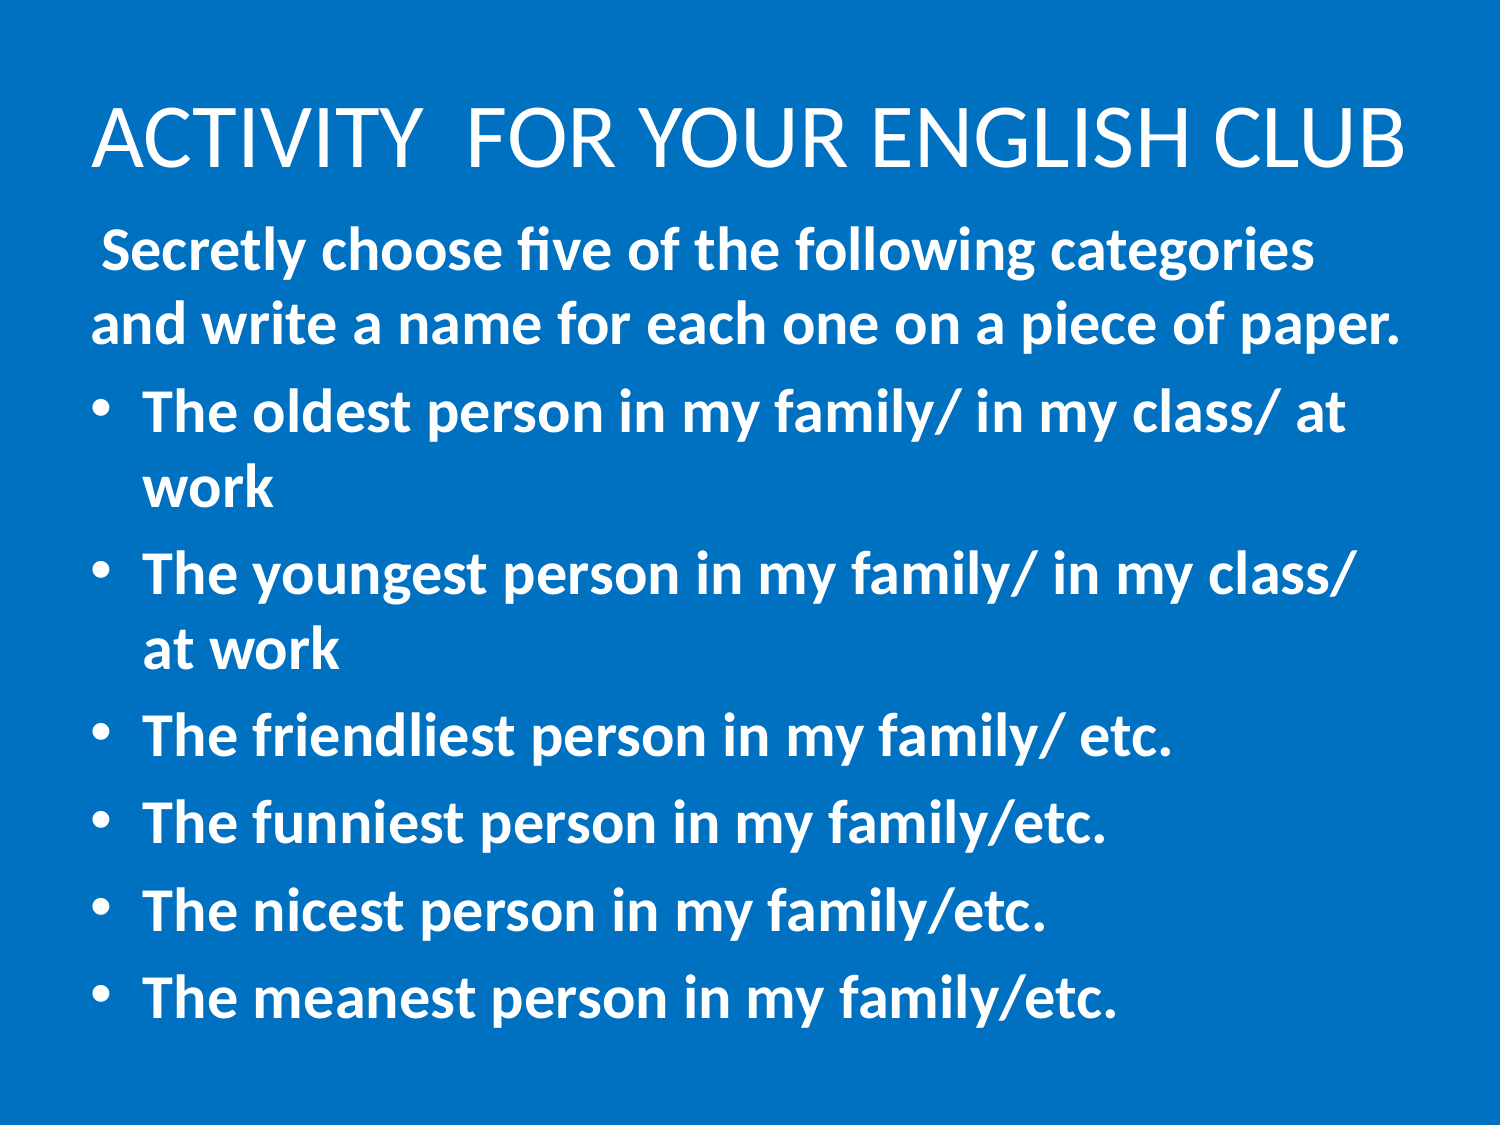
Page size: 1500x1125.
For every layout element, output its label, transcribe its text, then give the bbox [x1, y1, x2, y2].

title ACTIVITY FOR YOUR ENGLISH CLUB [75, 37, 1425, 200]
list Secretly choose five of the following categories and write a name for each one on a piece of paper. The oldest person in my family/ in my class/ at work The youngest person in my family/ in my class/ at work The friendliest person in my family/ etc. The funniest person in my family/etc. The nicest person in my family/etc. The meanest person in my family/etc. [75, 200, 1425, 1075]
